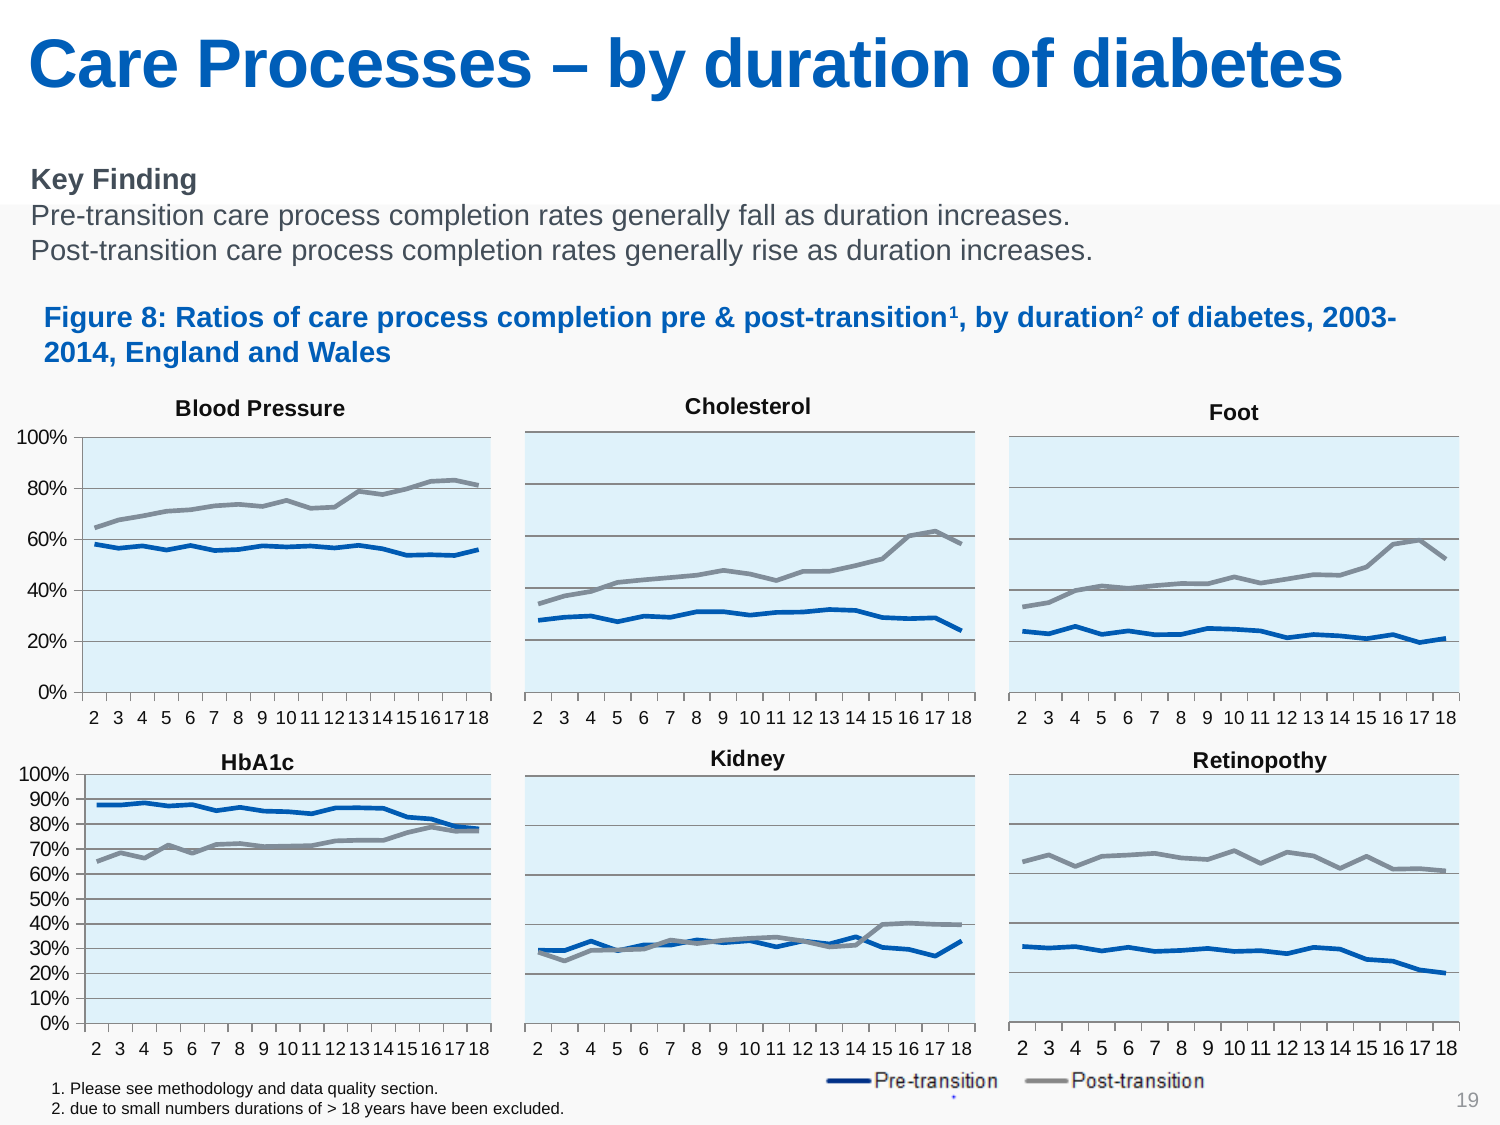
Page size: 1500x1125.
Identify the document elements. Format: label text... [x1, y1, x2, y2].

slide_number 19 [1144, 1069, 1495, 1125]
text_box 1. Please see methodology and data quality section. 2. due to small numbers durations of > 18 years have been excluded. [36, 1079, 691, 1125]
list Key Finding Pre-transition care process completion rates generally fall as duration increases. Post-transition care process completion rates generally rise as duration increases. [30, 160, 1472, 315]
title Care Processes – by duration of diabetes [29, 19, 1447, 126]
text_box Figure 8: Ratios of care process completion pre & post-transition1, by duration2 of diabetes, 2003-2014, England and Wales [29, 290, 1471, 375]
chart [0, 361, 1483, 1070]
picture [584, 1054, 1402, 1112]
